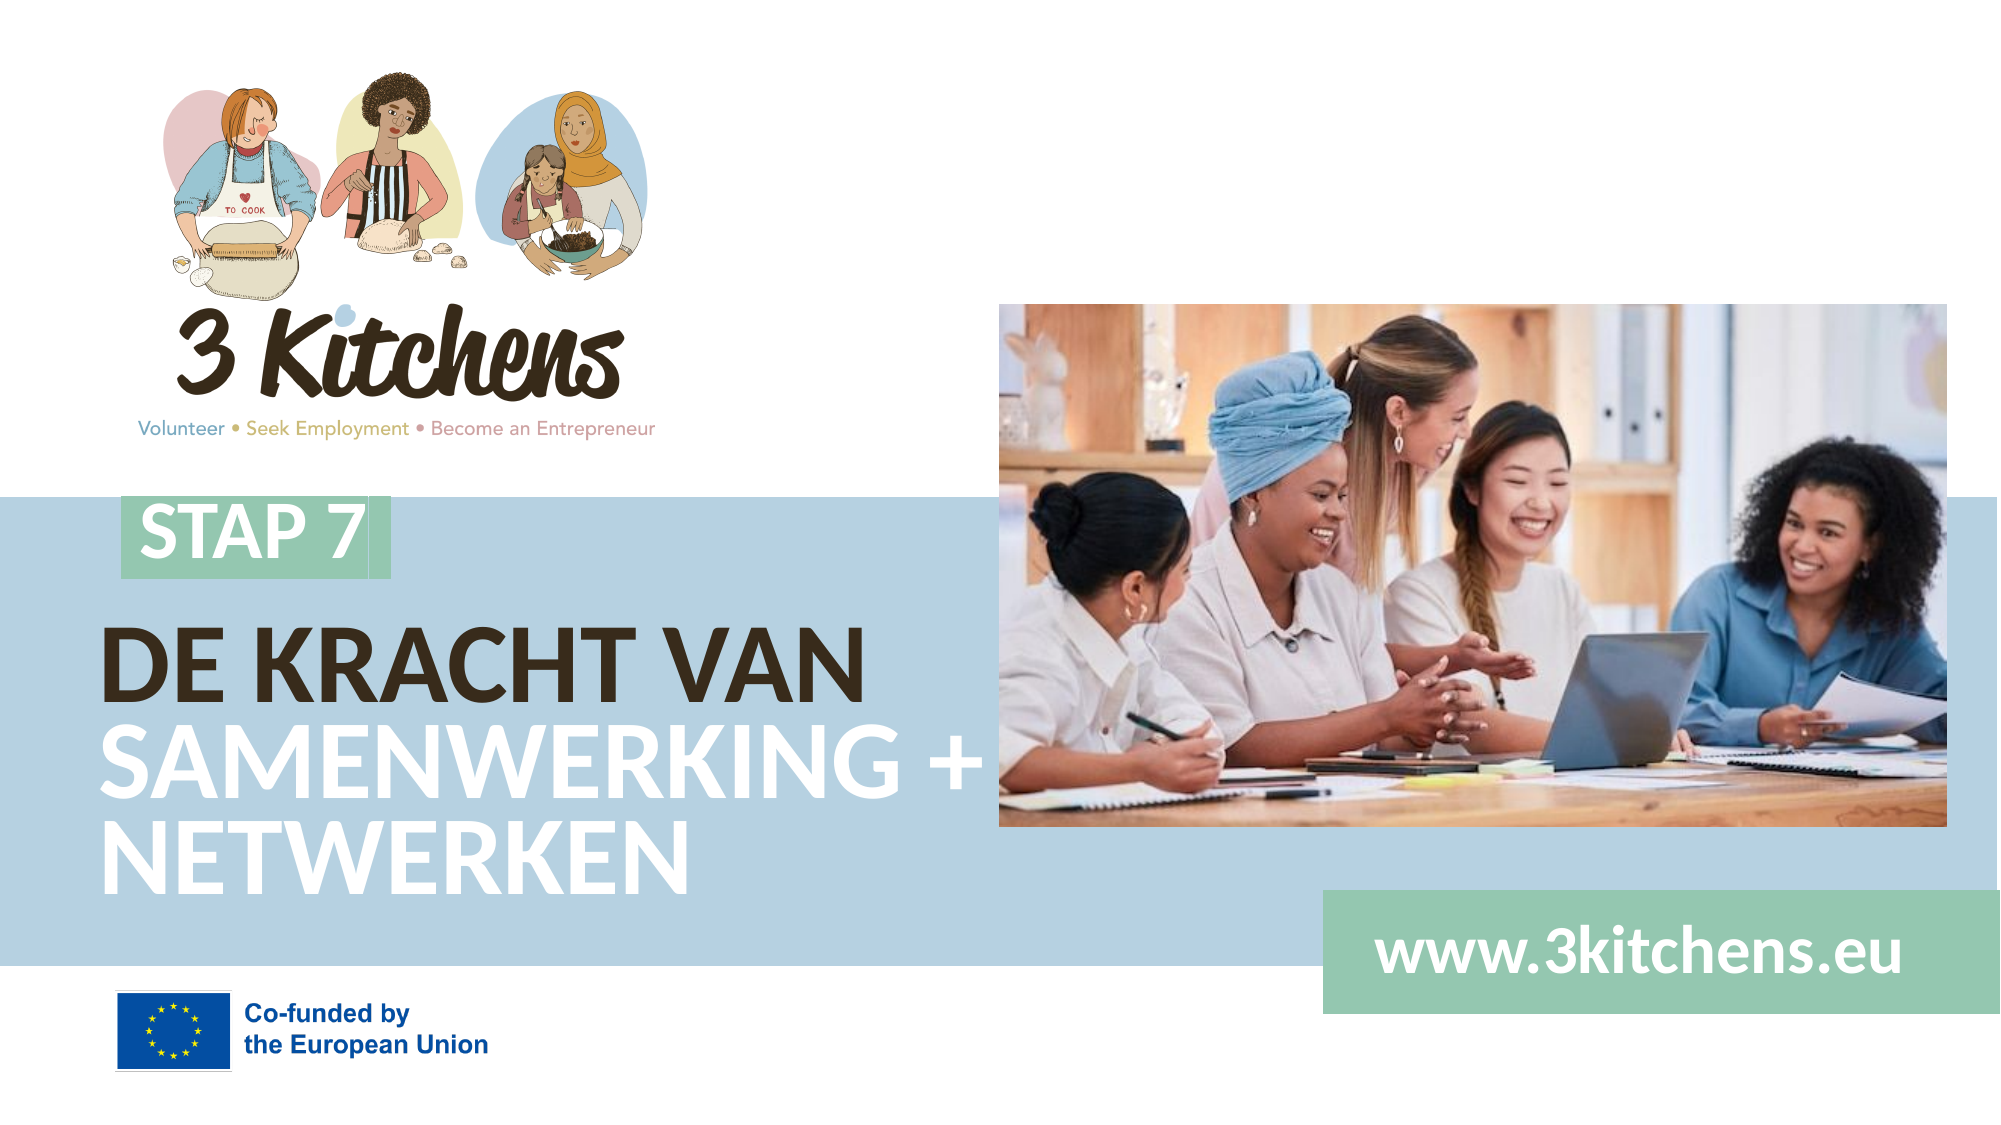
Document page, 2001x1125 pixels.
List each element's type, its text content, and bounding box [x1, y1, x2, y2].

list www.3kitchens.eu [1323, 891, 1921, 1012]
picture [112, 988, 516, 1074]
text_box STAP 7. [105, 471, 952, 560]
picture [105, 25, 712, 465]
picture [999, 304, 1947, 827]
text_box DE KRACHT VAN SAMENWERKING + NETWERKEN [84, 621, 999, 710]
